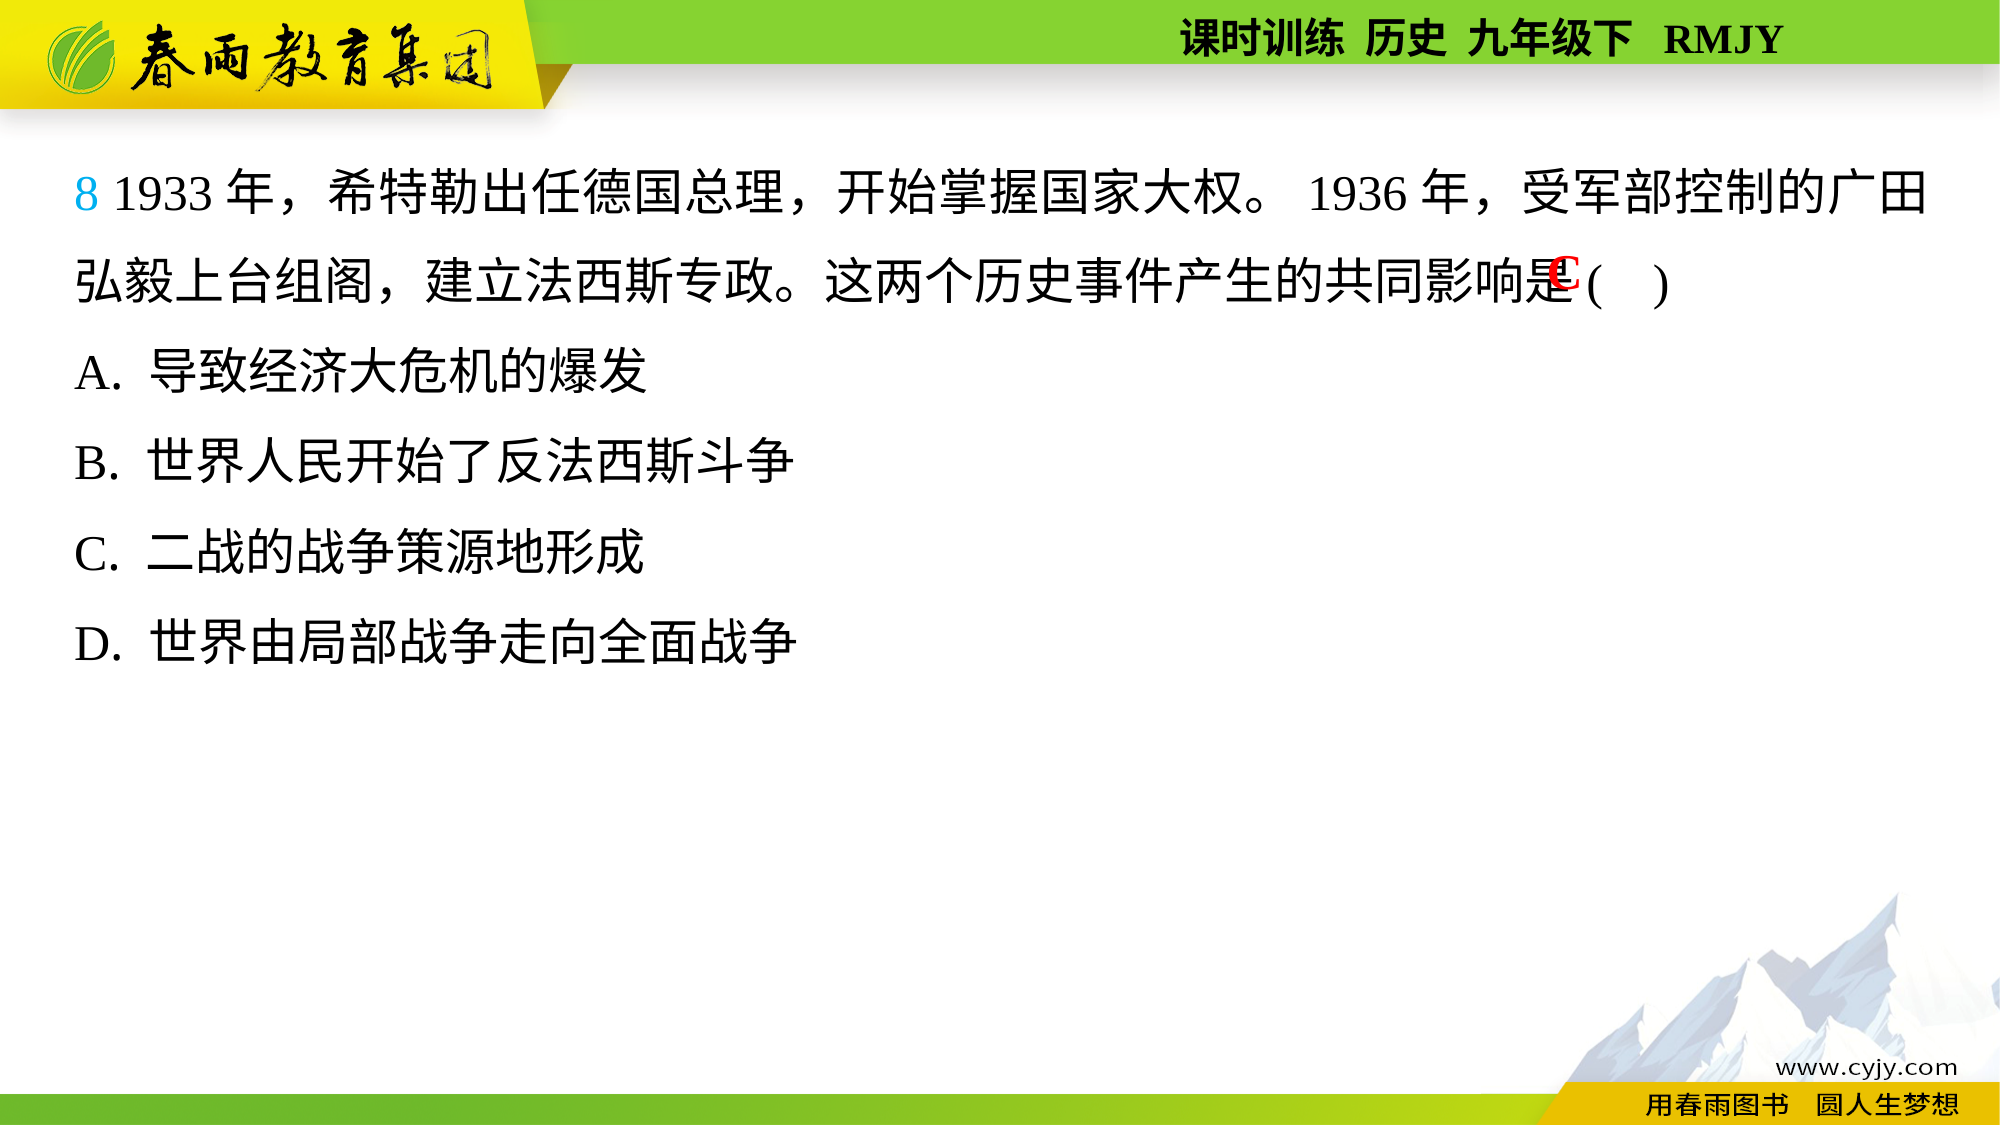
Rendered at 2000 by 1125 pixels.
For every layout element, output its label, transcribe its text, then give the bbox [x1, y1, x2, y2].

text_box C [1531, 231, 1598, 307]
list 8 1933年，希特勒出任德国总理，开始掌握国家大权。1936年，受军部控制的广田弘毅上台组阁，建立法西斯专政。这两个历史事件产生的共同影响是( ) A. 导致经济大危机的爆发 B. 世界人民开始了反法西斯斗争 C. 二战的战争策源地形成 D. 世界由局部战争走向全面战争 [59, 122, 1944, 763]
picture [0, 0, 2000, 1125]
